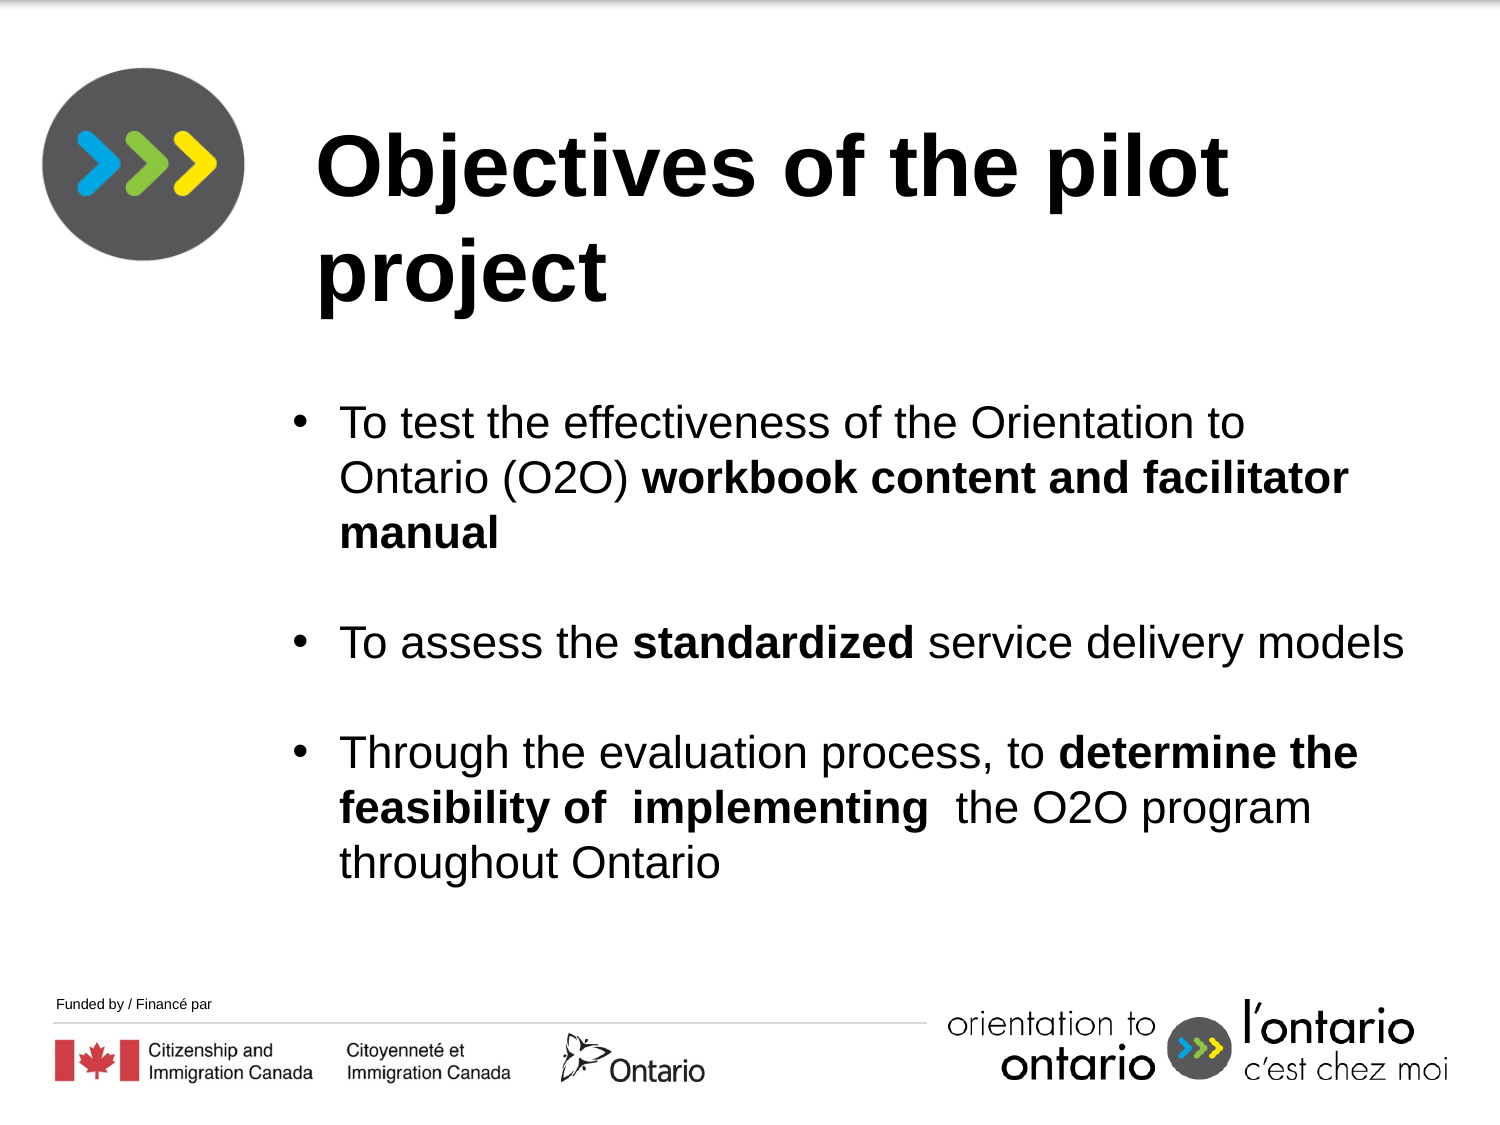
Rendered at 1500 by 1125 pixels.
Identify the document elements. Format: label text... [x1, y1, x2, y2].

text_box Objectives of the pilot project [301, 101, 1459, 327]
picture [29, 49, 262, 275]
text_box To test the effectiveness of the Orientation to Ontario (O2O) workbook content and facilitator manual To assess the standardized service delivery models Through the evaluation process, to determine the feasibility of implementing the O2O program throughout Ontario [277, 385, 1424, 895]
picture [561, 1032, 705, 1083]
picture [948, 999, 1447, 1080]
picture [51, 1032, 514, 1091]
